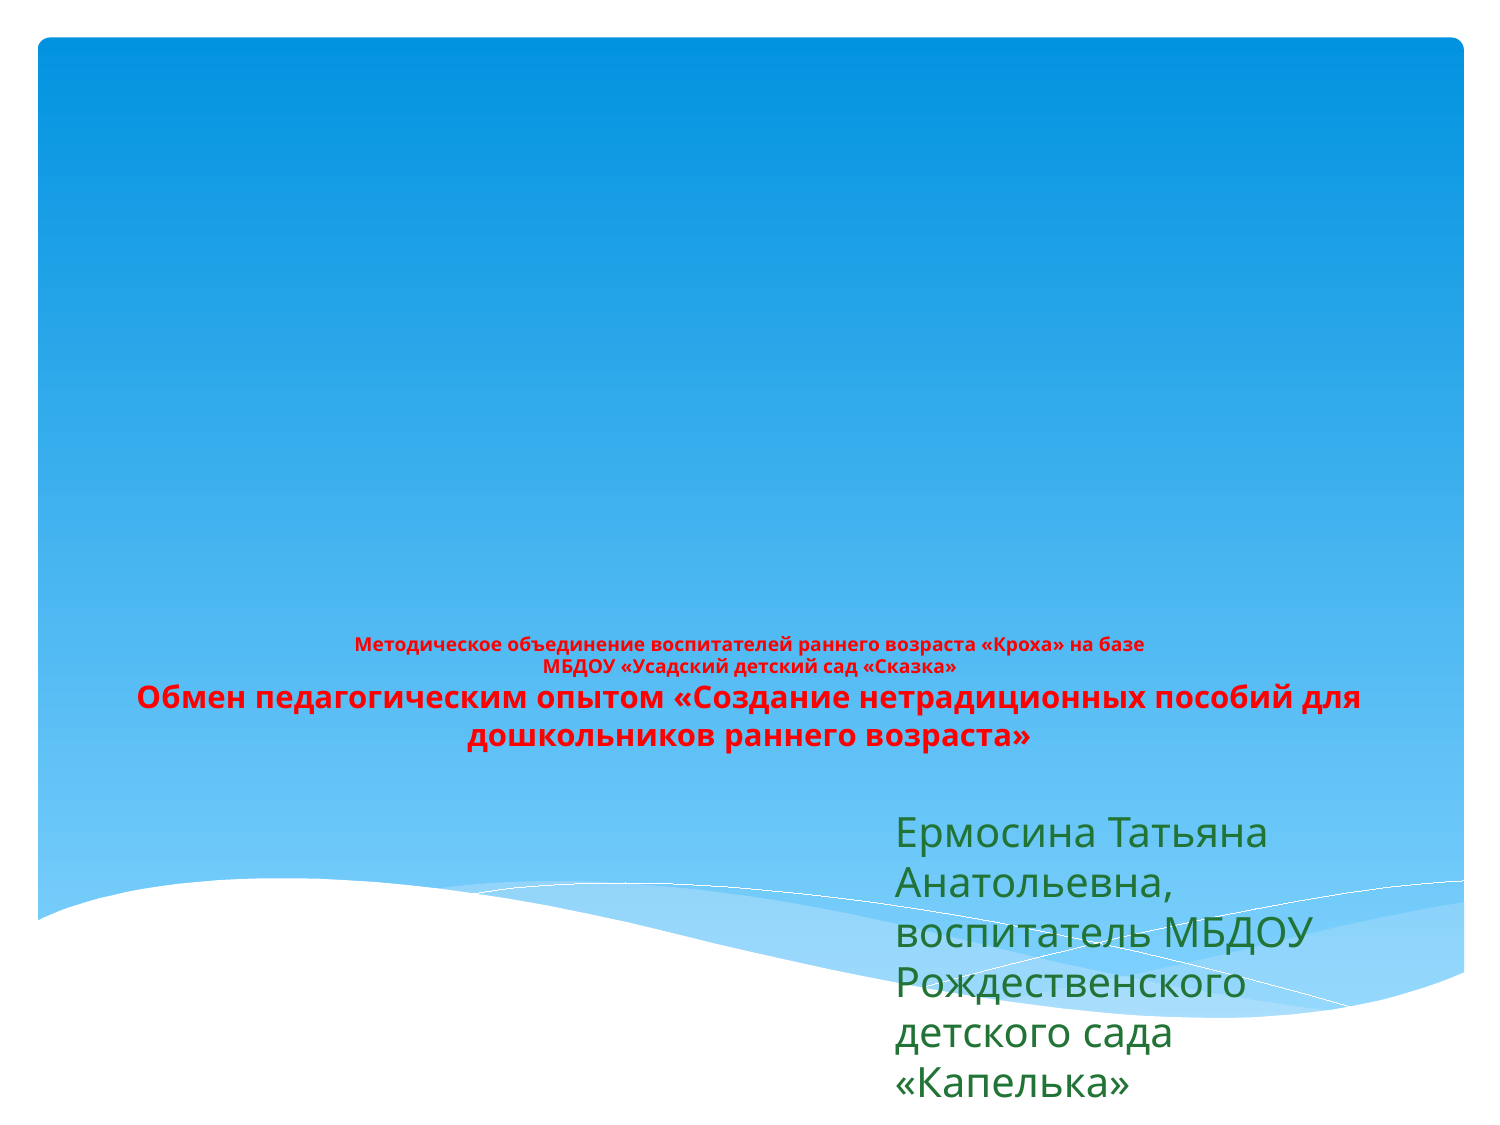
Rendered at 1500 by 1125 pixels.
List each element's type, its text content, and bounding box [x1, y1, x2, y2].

title Методическое объединение воспитателей раннего возраста «Кроха» на базе МБДОУ «Усадский детский сад «Сказка» Обмен педагогическим опытом «Создание нетрадиционных пособий для дошкольников раннего возраста» [112, 468, 1388, 760]
subtitle Ермосина Татьяна Анатольевна, воспитатель МБДОУ Рождественского детского сада «Капелька» [879, 798, 1382, 1041]
